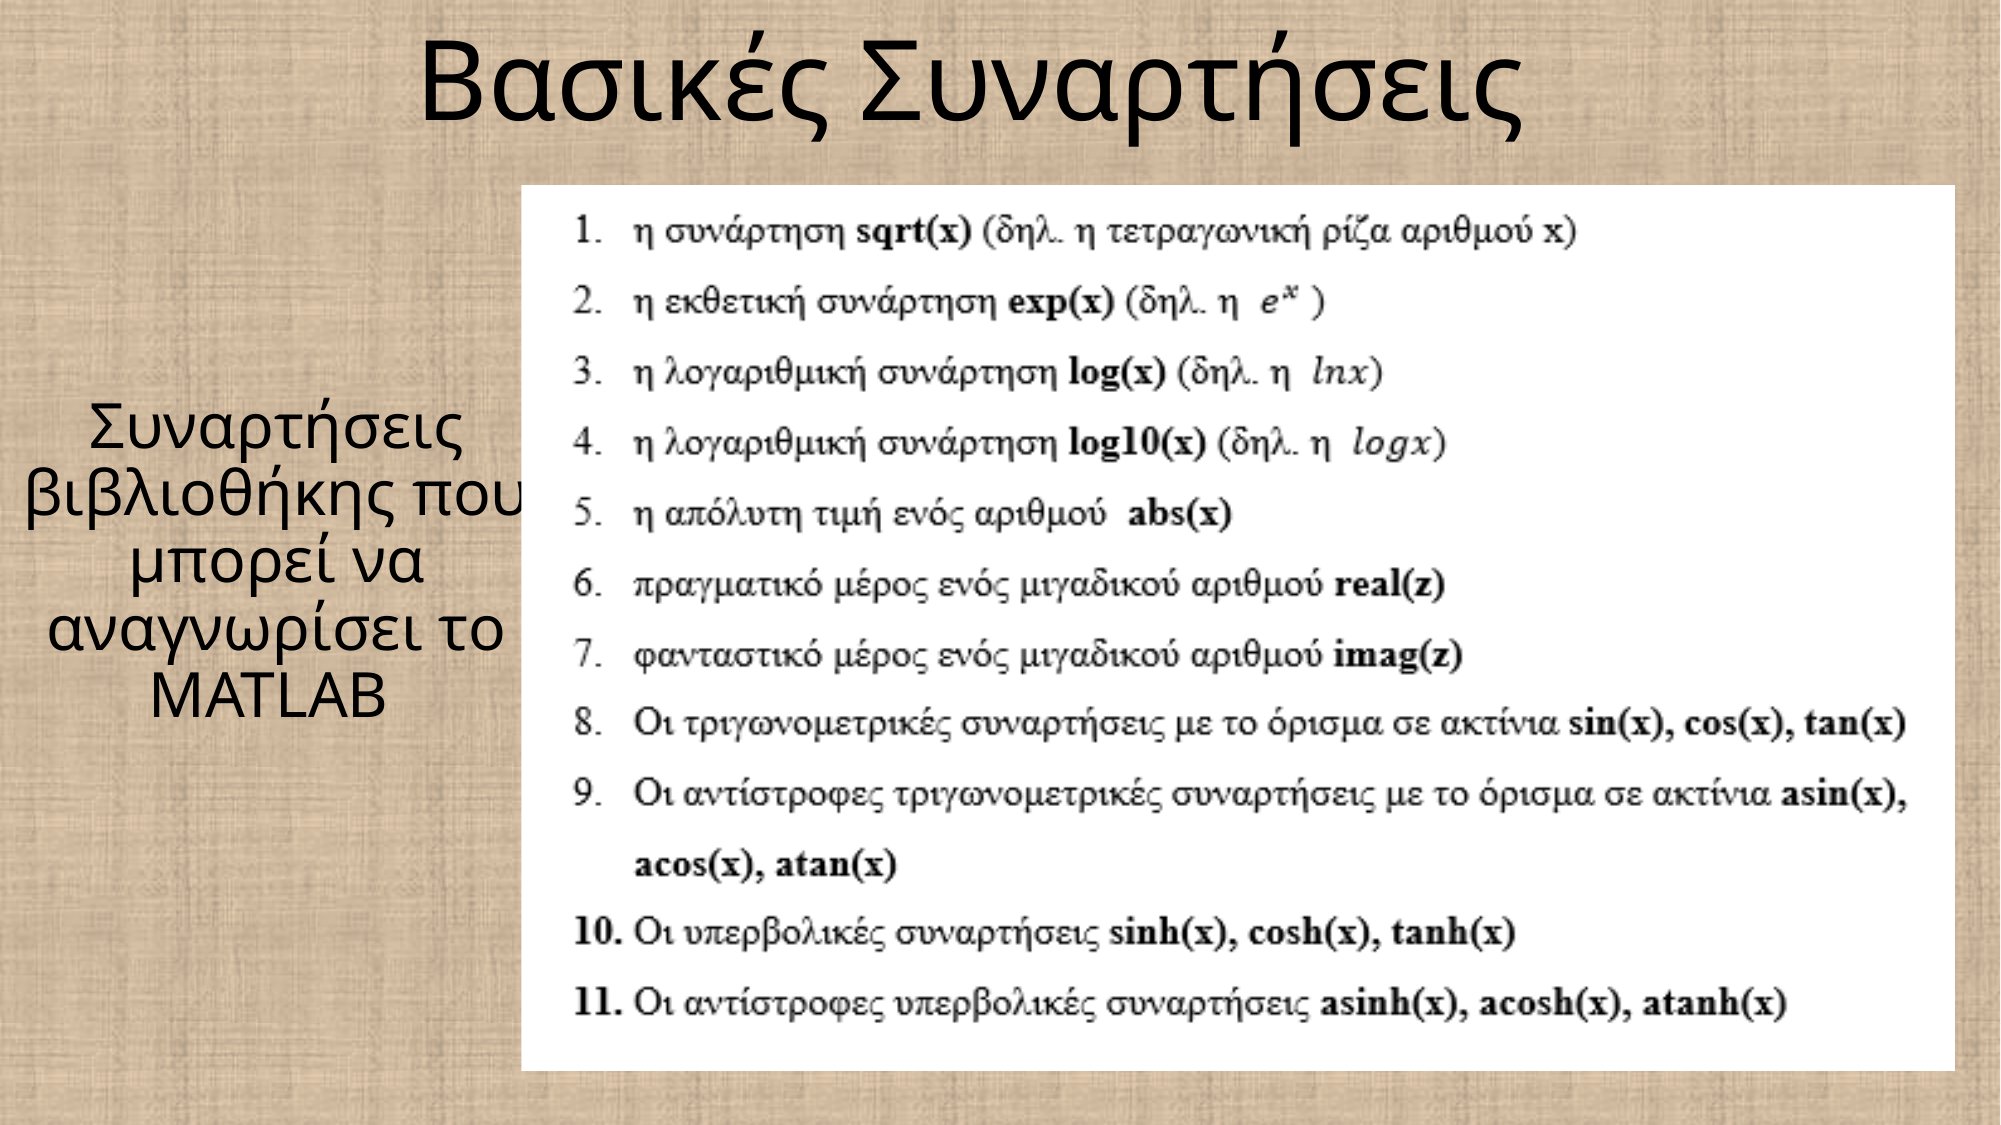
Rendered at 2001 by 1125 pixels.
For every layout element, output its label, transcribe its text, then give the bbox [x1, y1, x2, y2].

title Βασικές Συναρτήσεις [69, 16, 1872, 153]
text_box Συναρτήσεις βιβλιοθήκης που μπορεί να αναγνωρίσει το MATLAB [0, 389, 521, 739]
picture [521, 185, 1955, 1071]
